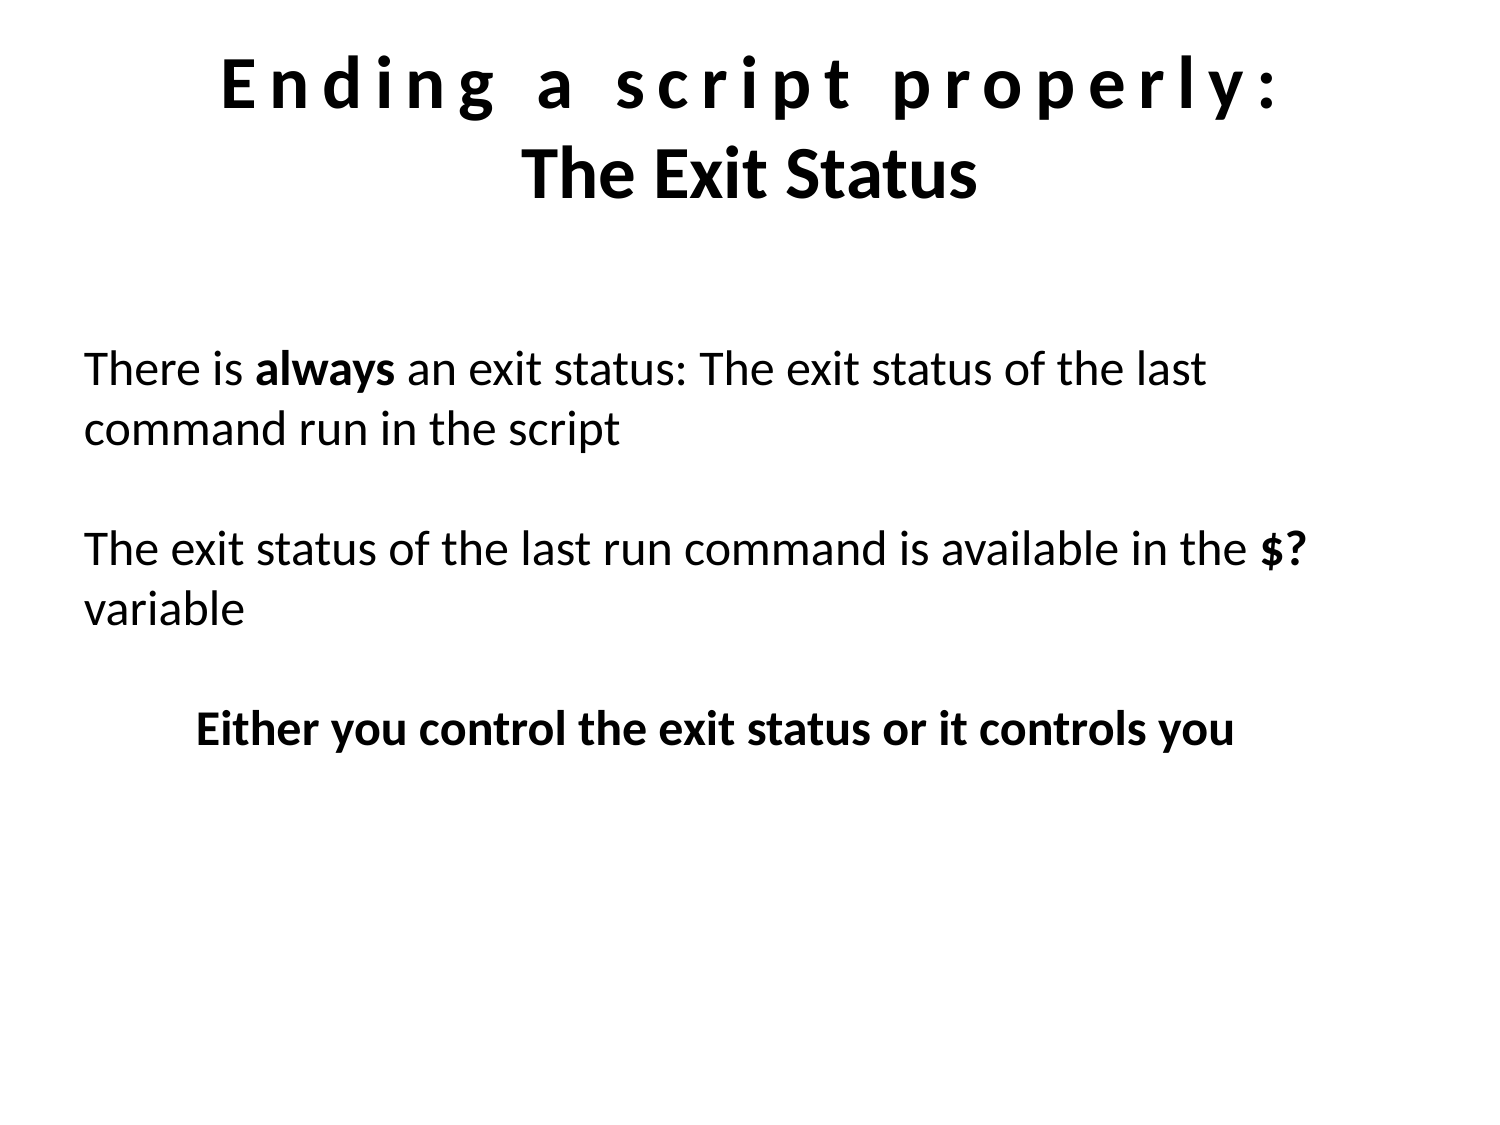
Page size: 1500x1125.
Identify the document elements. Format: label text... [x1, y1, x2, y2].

text_box There is always an exit status: The exit status of the last command run in the script The exit status of the last run command is available in the $? variable Either you control the exit status or it controls you [69, 328, 1362, 764]
text_box Ending a script properly: The Exit Status [138, 25, 1362, 221]
